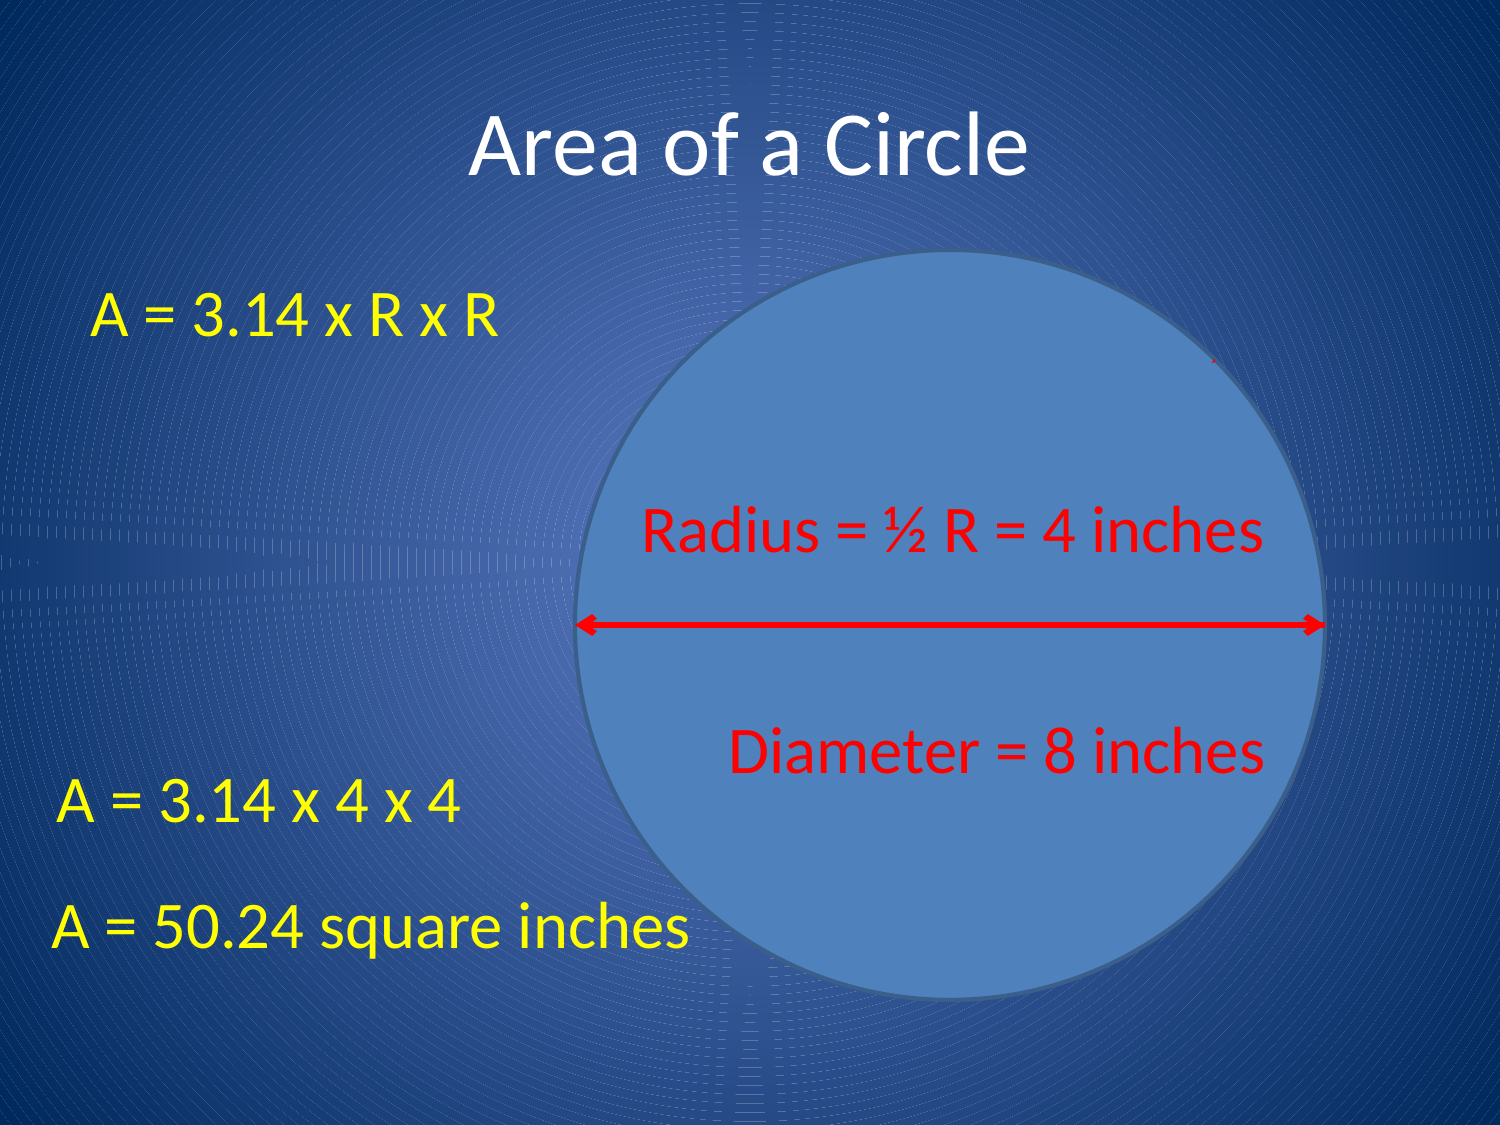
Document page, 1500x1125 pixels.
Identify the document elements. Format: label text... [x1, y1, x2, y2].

text_box A = 50.24 square inches [36, 874, 706, 970]
text_box [572, 247, 1328, 1003]
list A = 3.14 x R x R [75, 262, 1425, 1005]
text_box Radius = ½ R = 4 inches [626, 478, 1280, 574]
text_box A = 3.14 x 4 x 4 [42, 747, 478, 843]
title Area of a Circle [75, 45, 1425, 233]
text_box Diameter = 8 inches [713, 699, 1281, 795]
